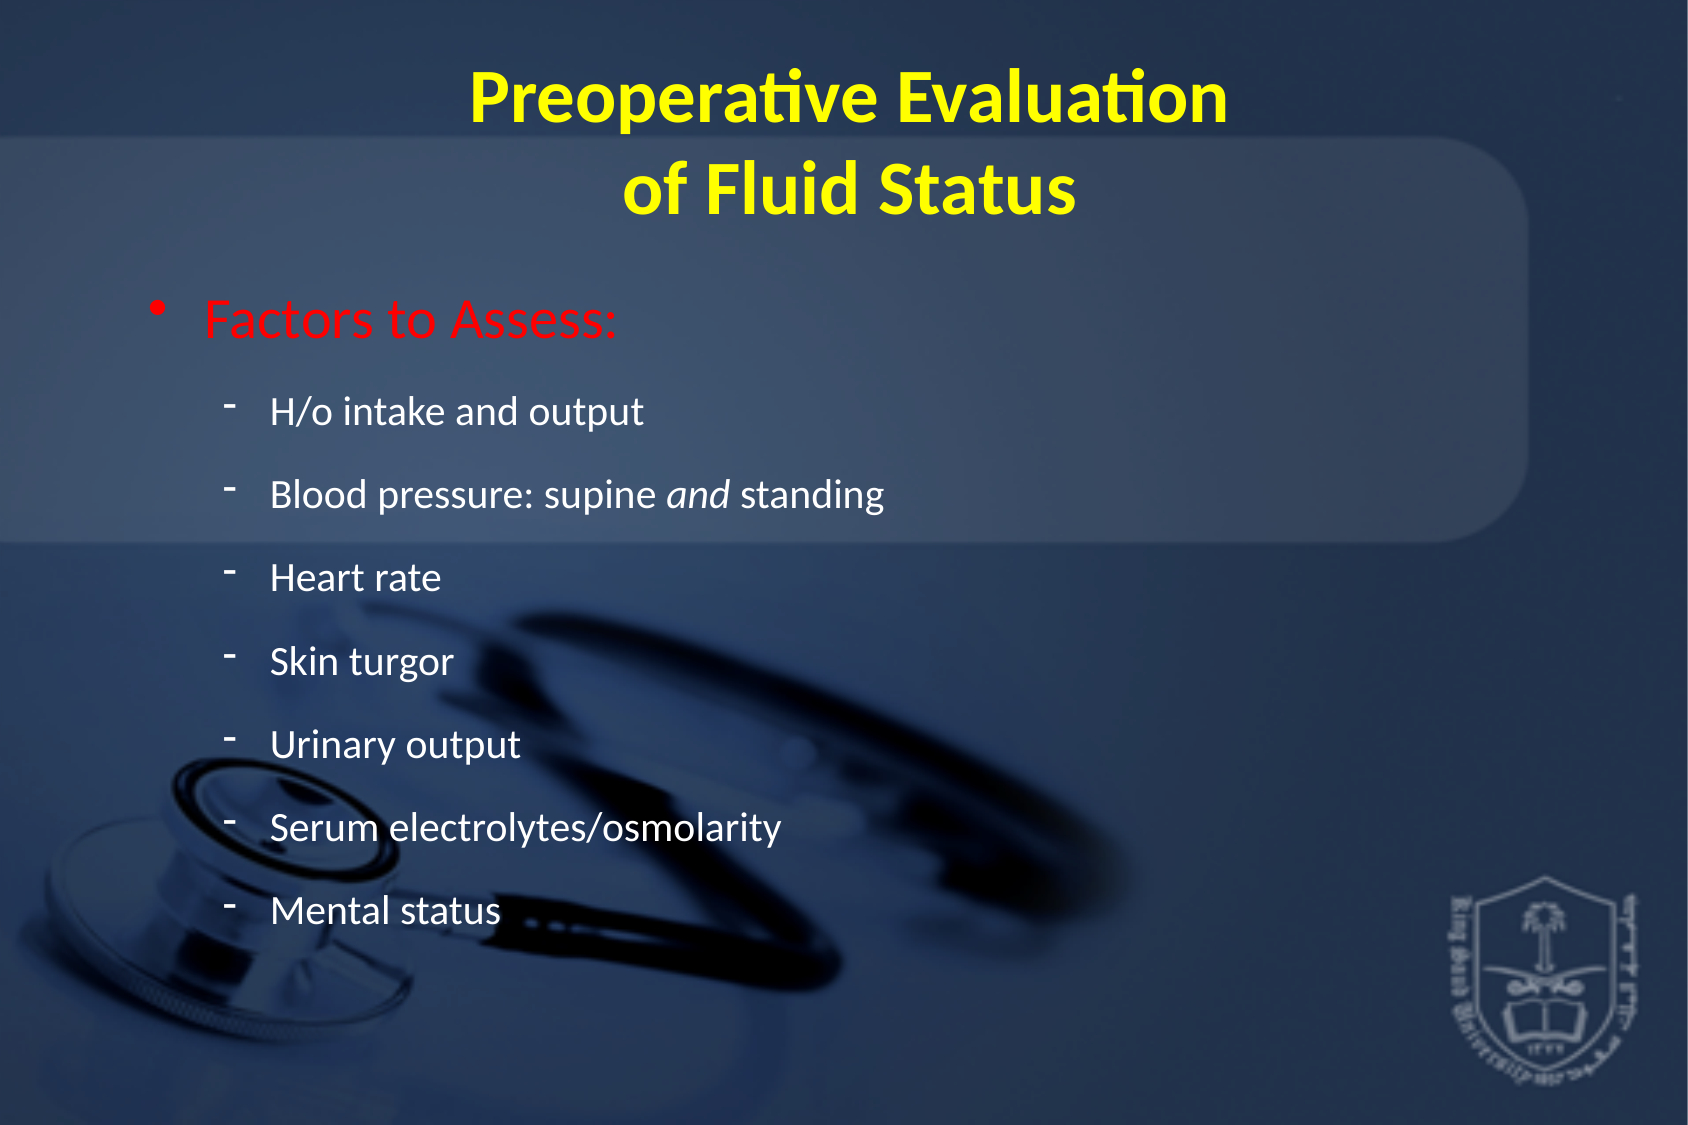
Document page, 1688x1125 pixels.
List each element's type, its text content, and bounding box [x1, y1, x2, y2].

list Factors to Assess: H/o intake and output Blood pressure: supine and standing Heart rate Skin turgor Urinary output Serum electrolytes/osmolarity Mental status [132, 237, 1568, 850]
title Preoperative Evaluation of Fluid Status [62, 37, 1638, 238]
picture [0, 0, 1688, 1125]
